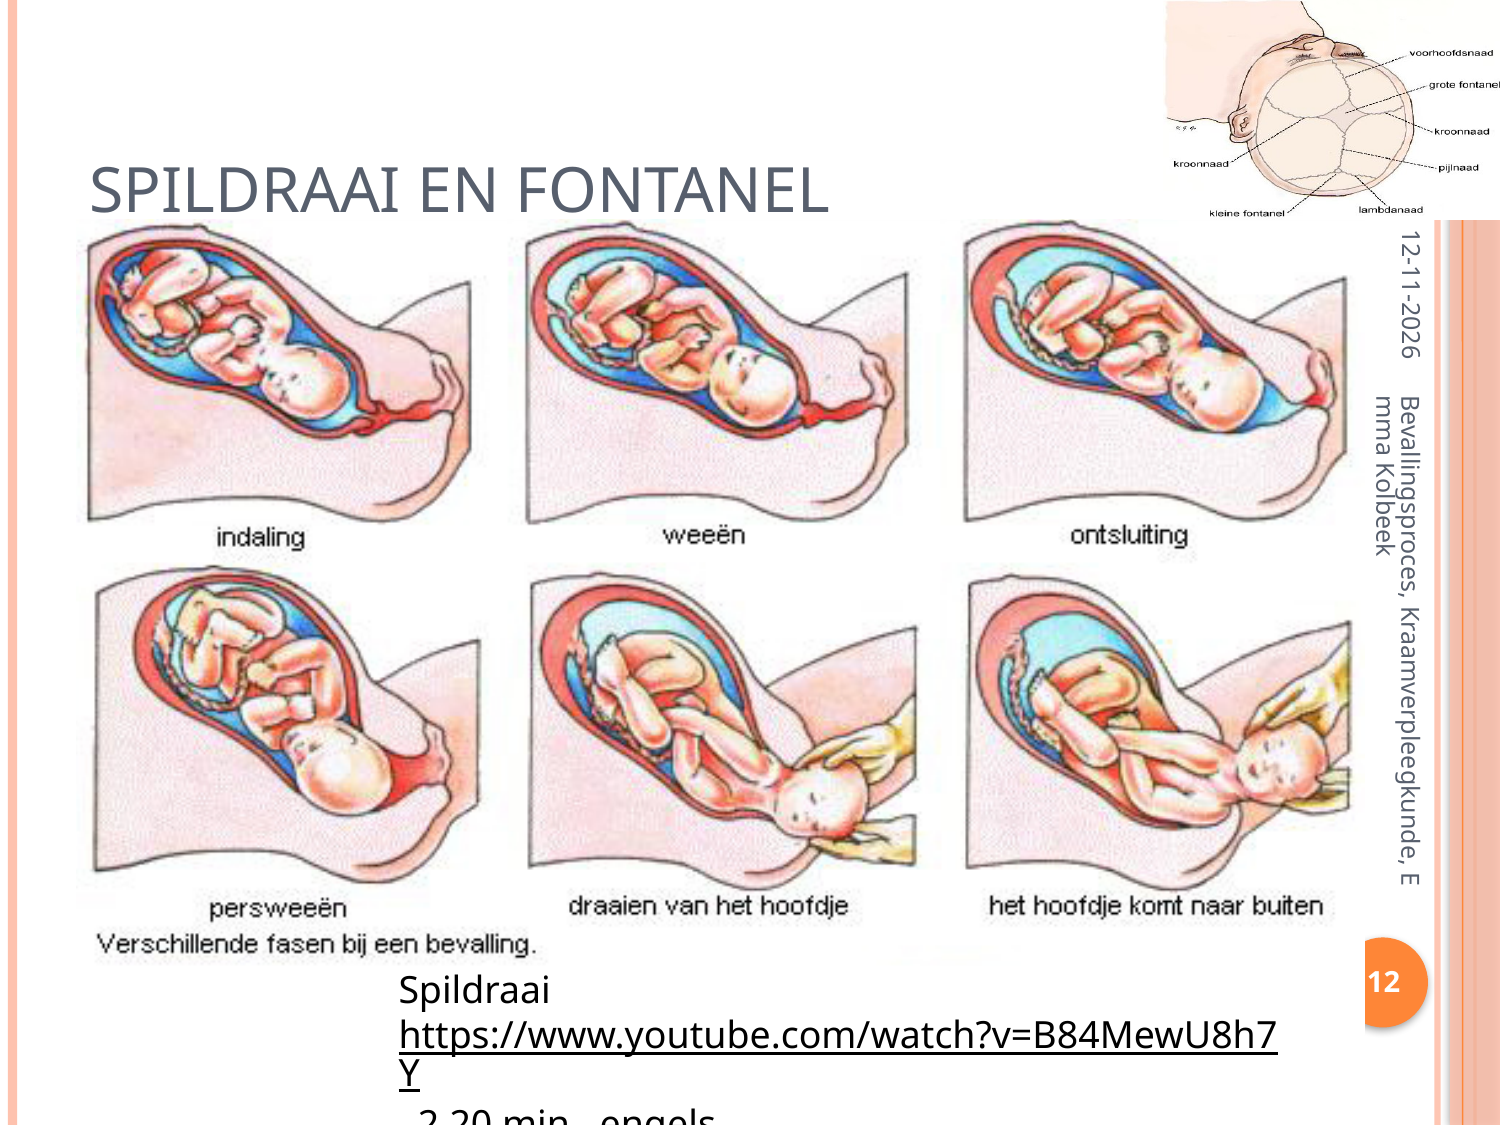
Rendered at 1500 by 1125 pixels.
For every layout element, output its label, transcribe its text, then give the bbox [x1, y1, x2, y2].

text_box Spildraai https://www.youtube.com/watch?v=B84MewU8h7Y 2.20 min. engels [383, 1046, 1300, 1115]
footer Bevallingsproces, Kraamverpleegkunde, Emma Kolbeek [1379, 380, 1440, 906]
picture [76, 0, 1500, 1036]
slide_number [1378, 229, 1442, 374]
title Spildraai en fontanel [75, 45, 1157, 218]
slide_number 12 [1371, 940, 1434, 1027]
